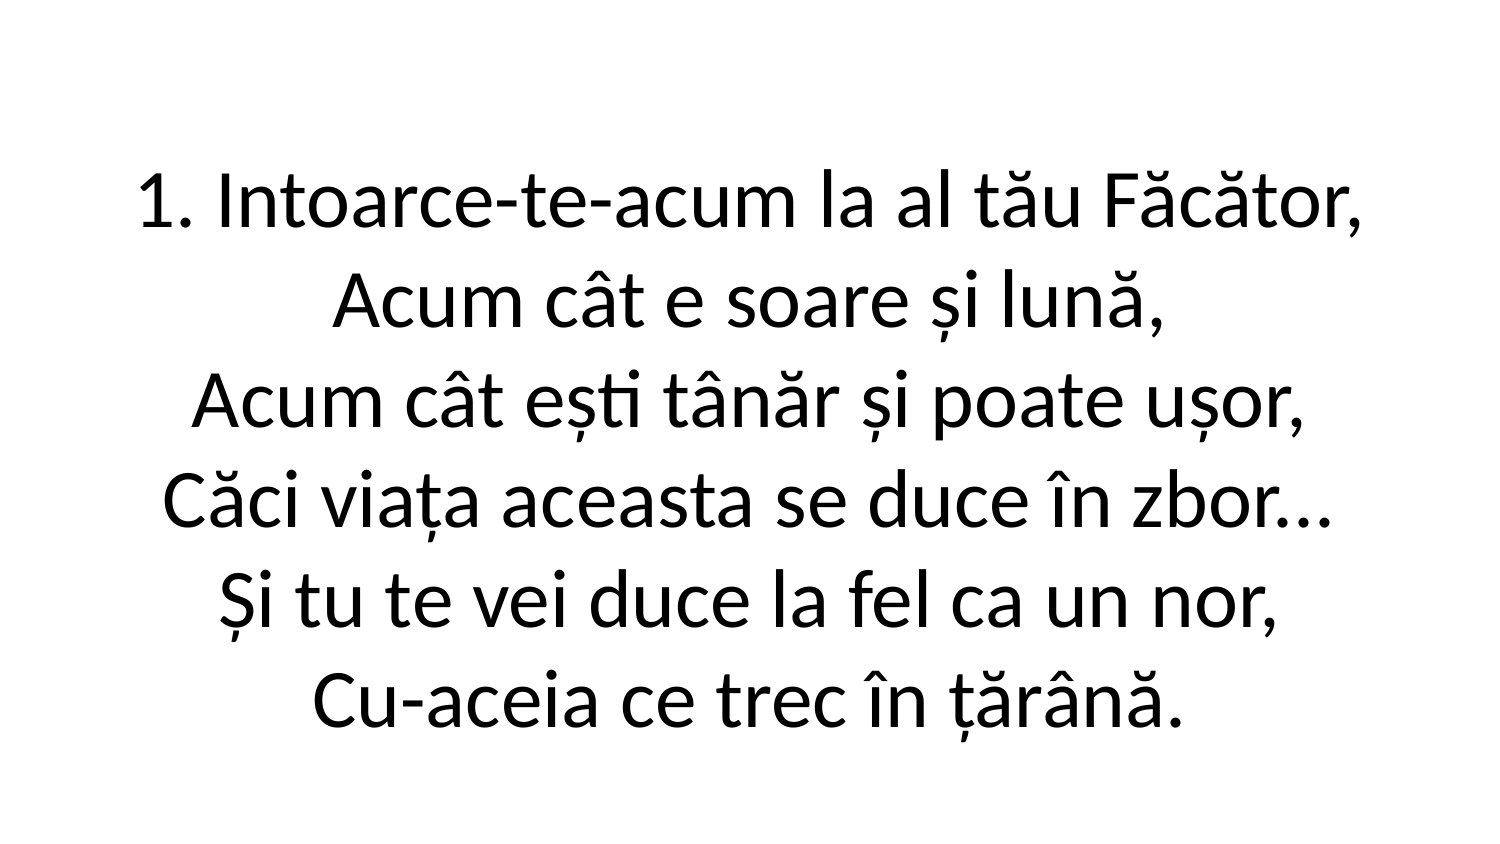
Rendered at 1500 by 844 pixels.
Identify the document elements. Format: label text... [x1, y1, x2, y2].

text_box 1. Intoarce-te-acum la al tău Făcător, Acum cât e soare și lună, Acum cât ești tânăr și poate ușor, Căci viața aceasta se duce în zbor... Și tu te vei duce la fel ca un nor, Cu-aceia ce trec în țărână. [118, 92, 1382, 752]
